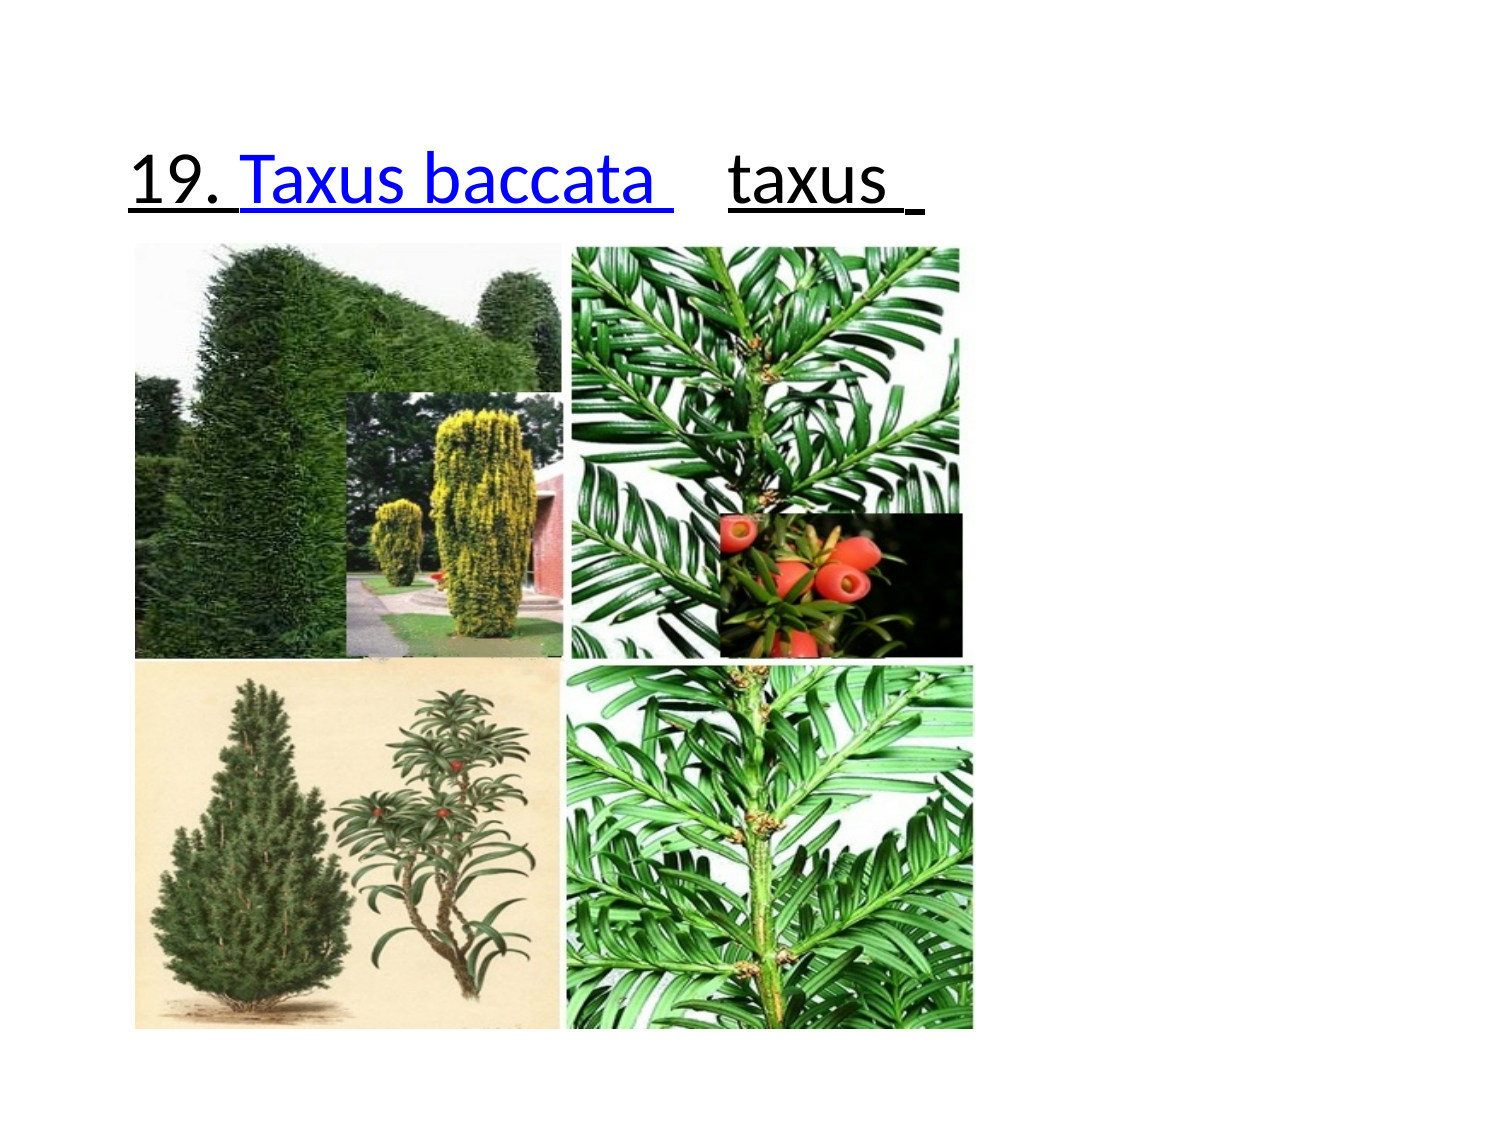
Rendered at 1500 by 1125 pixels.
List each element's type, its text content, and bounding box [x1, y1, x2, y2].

picture [135, 243, 975, 1030]
title 19. Taxus baccata taxus [112, 78, 1388, 256]
